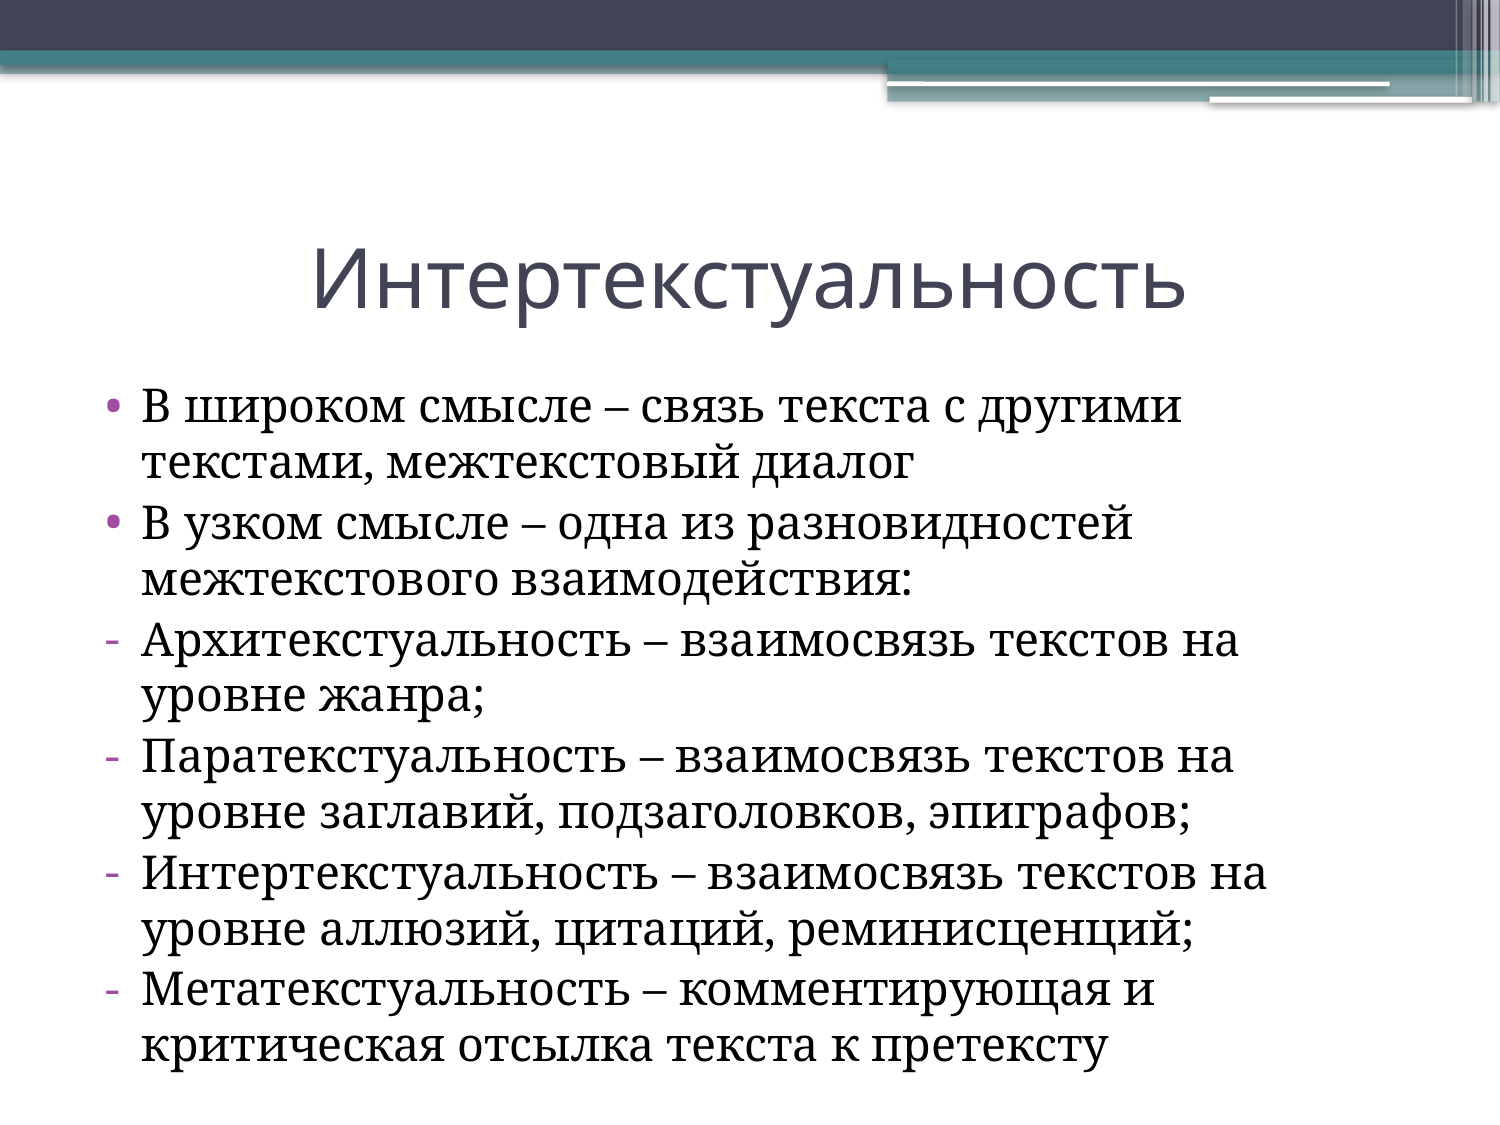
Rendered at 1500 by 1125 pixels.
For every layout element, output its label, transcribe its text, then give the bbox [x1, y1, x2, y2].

title Интертекстуальность [75, 187, 1425, 363]
list В широком смысле – связь текста с другими текстами, межтекстовый диалог В узком смысле – одна из разновидностей межтекстового взаимодействия: Архитекстуальность – взаимосвязь текстов на уровне жанра; Паратекстуальность – взаимосвязь текстов на уровне заглавий, подзаголовков, эпиграфов; Интертекстуальность – взаимосвязь текстов на уровне аллюзий, цитаций, реминисценций; Метатекстуальность – комментирующая и критическая отсылка текста к претексту [75, 368, 1425, 1079]
